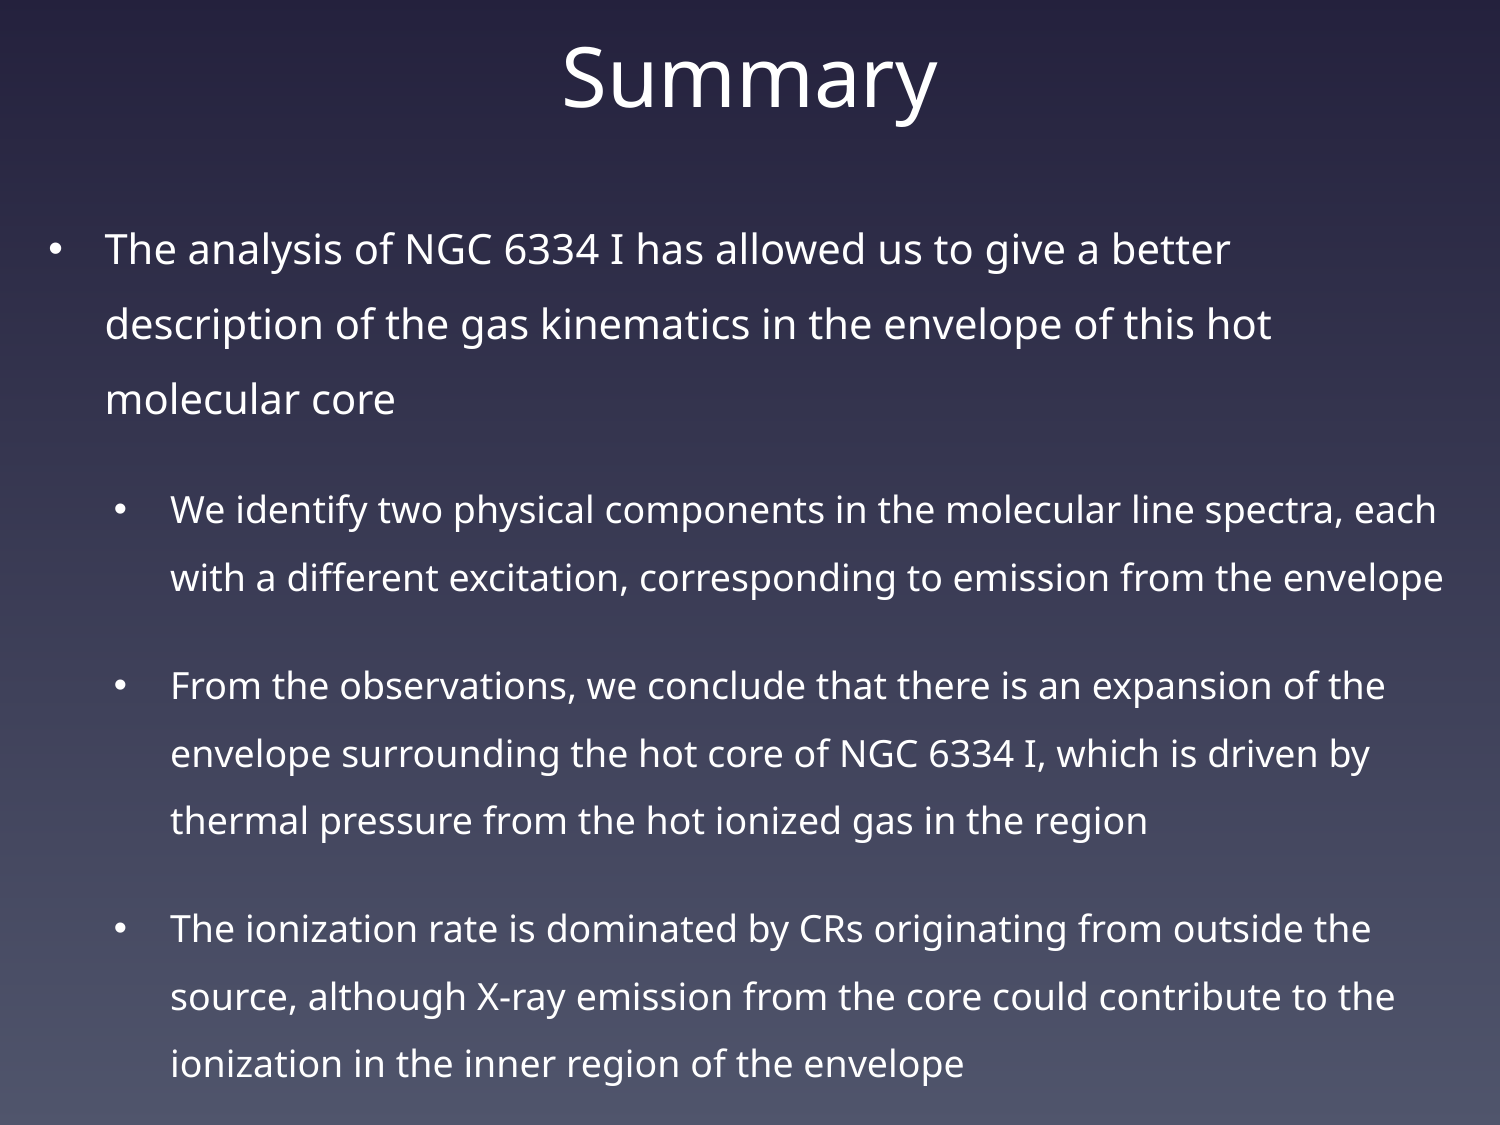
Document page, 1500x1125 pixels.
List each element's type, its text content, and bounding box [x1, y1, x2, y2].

list The analysis of NGC 6334 I has allowed us to give a better description of the gas kinematics in the envelope of this hot molecular core We identify two physical components in the molecular line spectra, each with a different excitation, corresponding to emission from the envelope From the observations, we conclude that there is an expansion of the envelope surrounding the hot core of NGC 6334 I, which is driven by thermal pressure from the hot ionized gas in the region The ionization rate is dominated by CRs originating from outside the source, although X-ray emission from the core could contribute to the ionization in the inner region of the envelope [33, 185, 1471, 1098]
title Summary [75, 16, 1425, 185]
